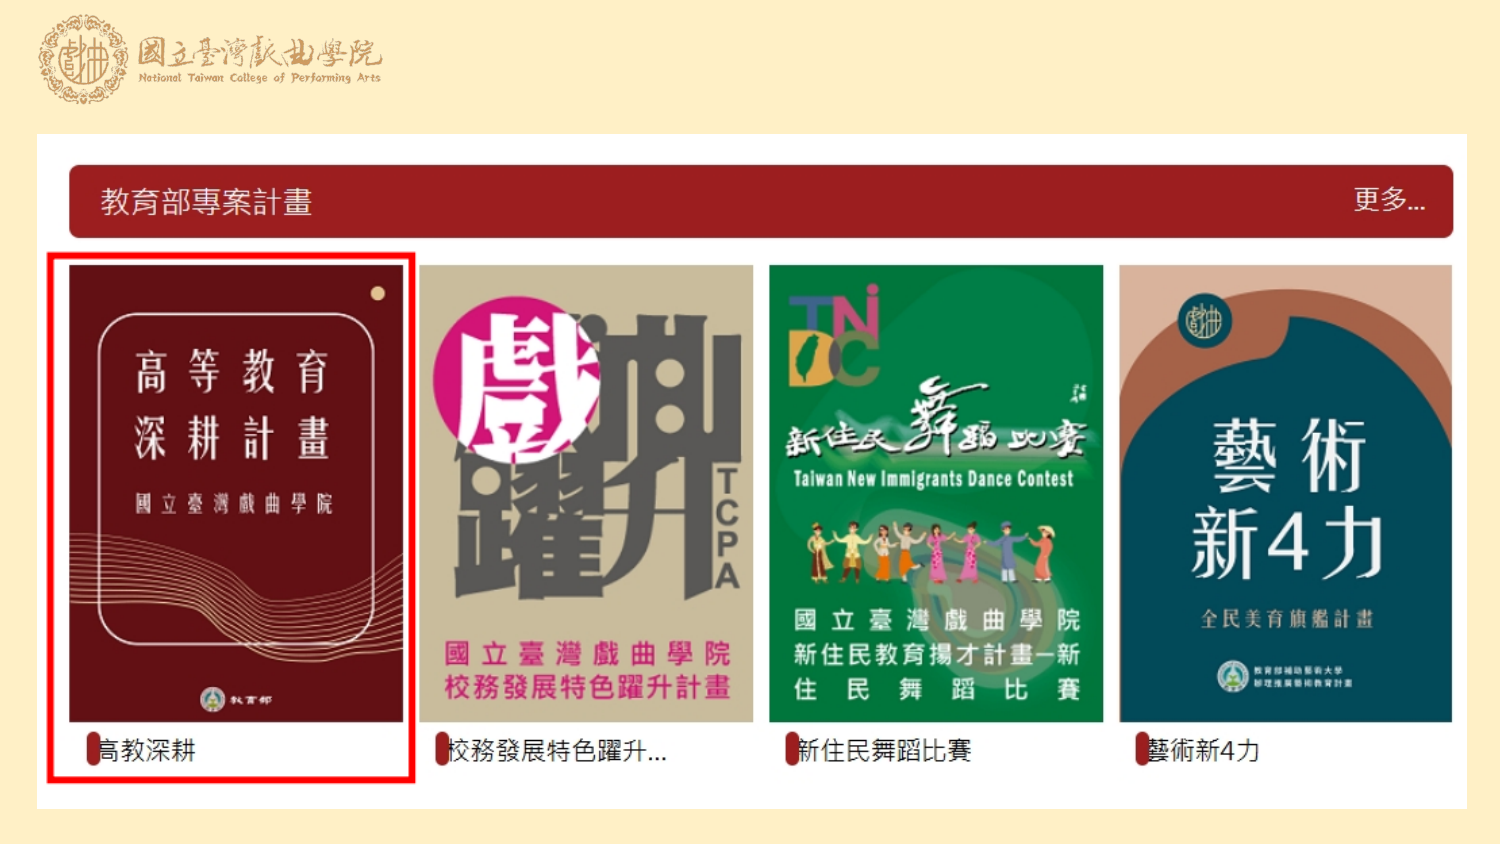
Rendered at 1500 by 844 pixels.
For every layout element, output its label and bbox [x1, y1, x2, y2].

picture [37, 134, 1467, 809]
picture [29, 10, 392, 108]
